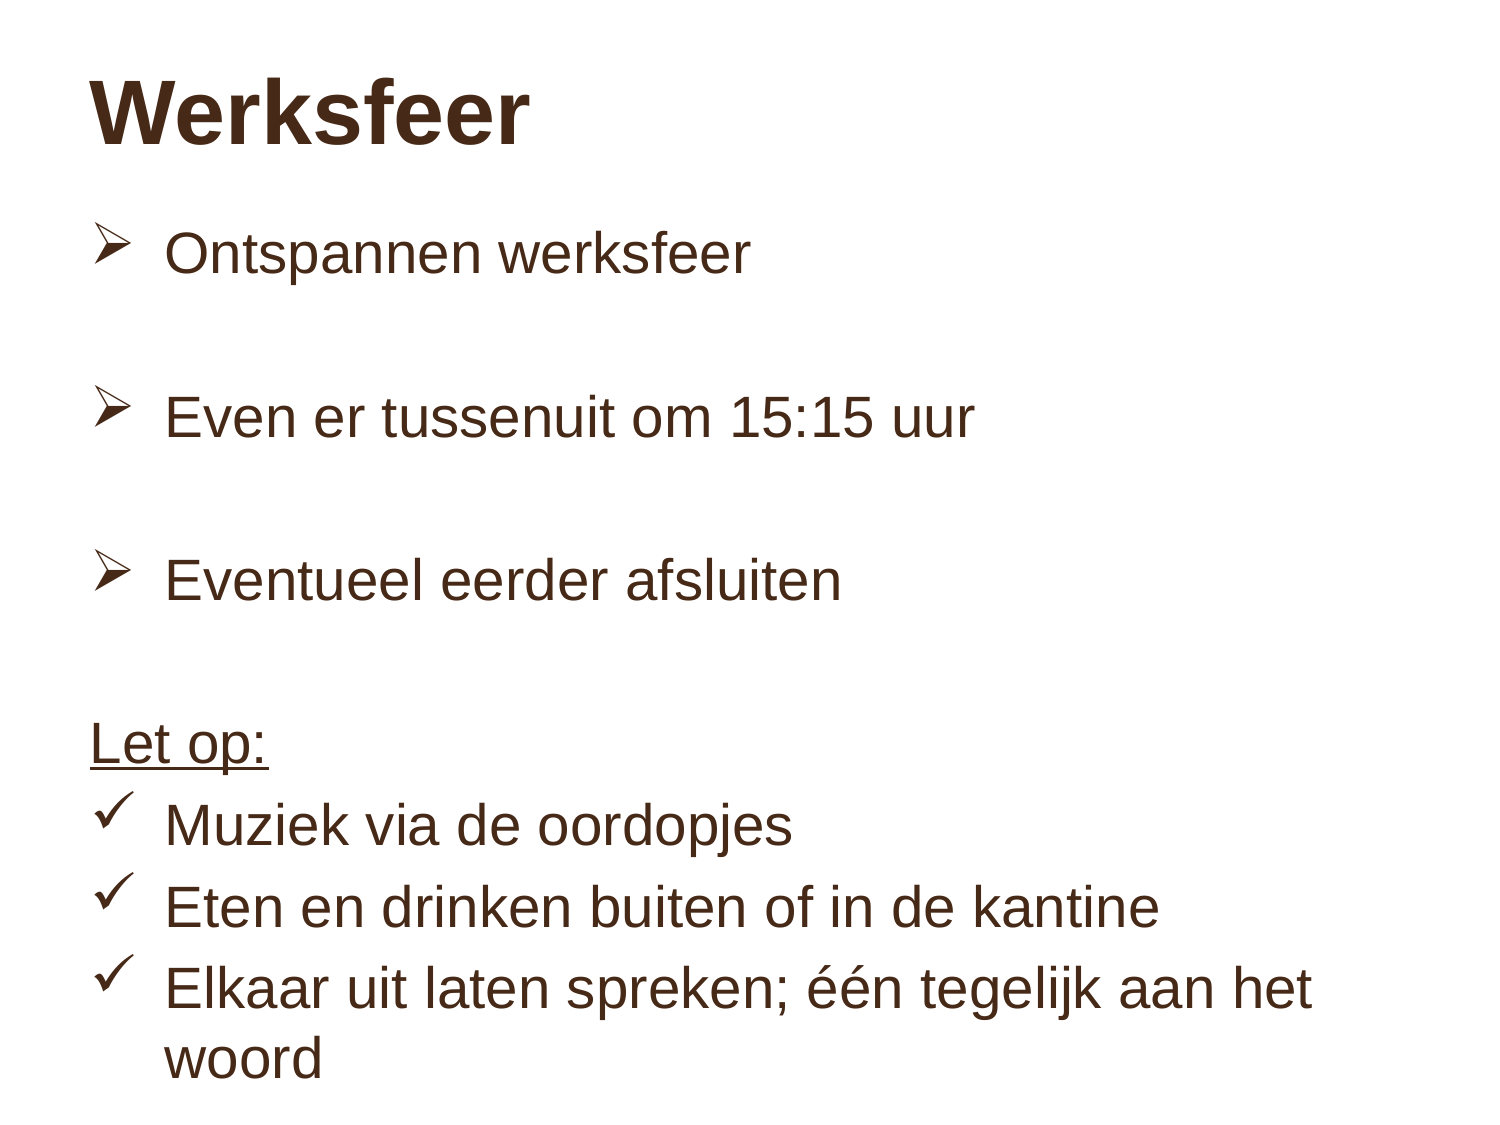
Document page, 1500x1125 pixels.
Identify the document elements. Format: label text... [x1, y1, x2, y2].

list Ontspannen werksfeer Even er tussenuit om 15:15 uur Eventueel eerder afsluiten Let op: Muziek via de oordopjes Eten en drinken buiten of in de kantine Elkaar uit laten spreken; één tegelijk aan het woord [75, 208, 1483, 1005]
title Werksfeer [75, 45, 1425, 208]
